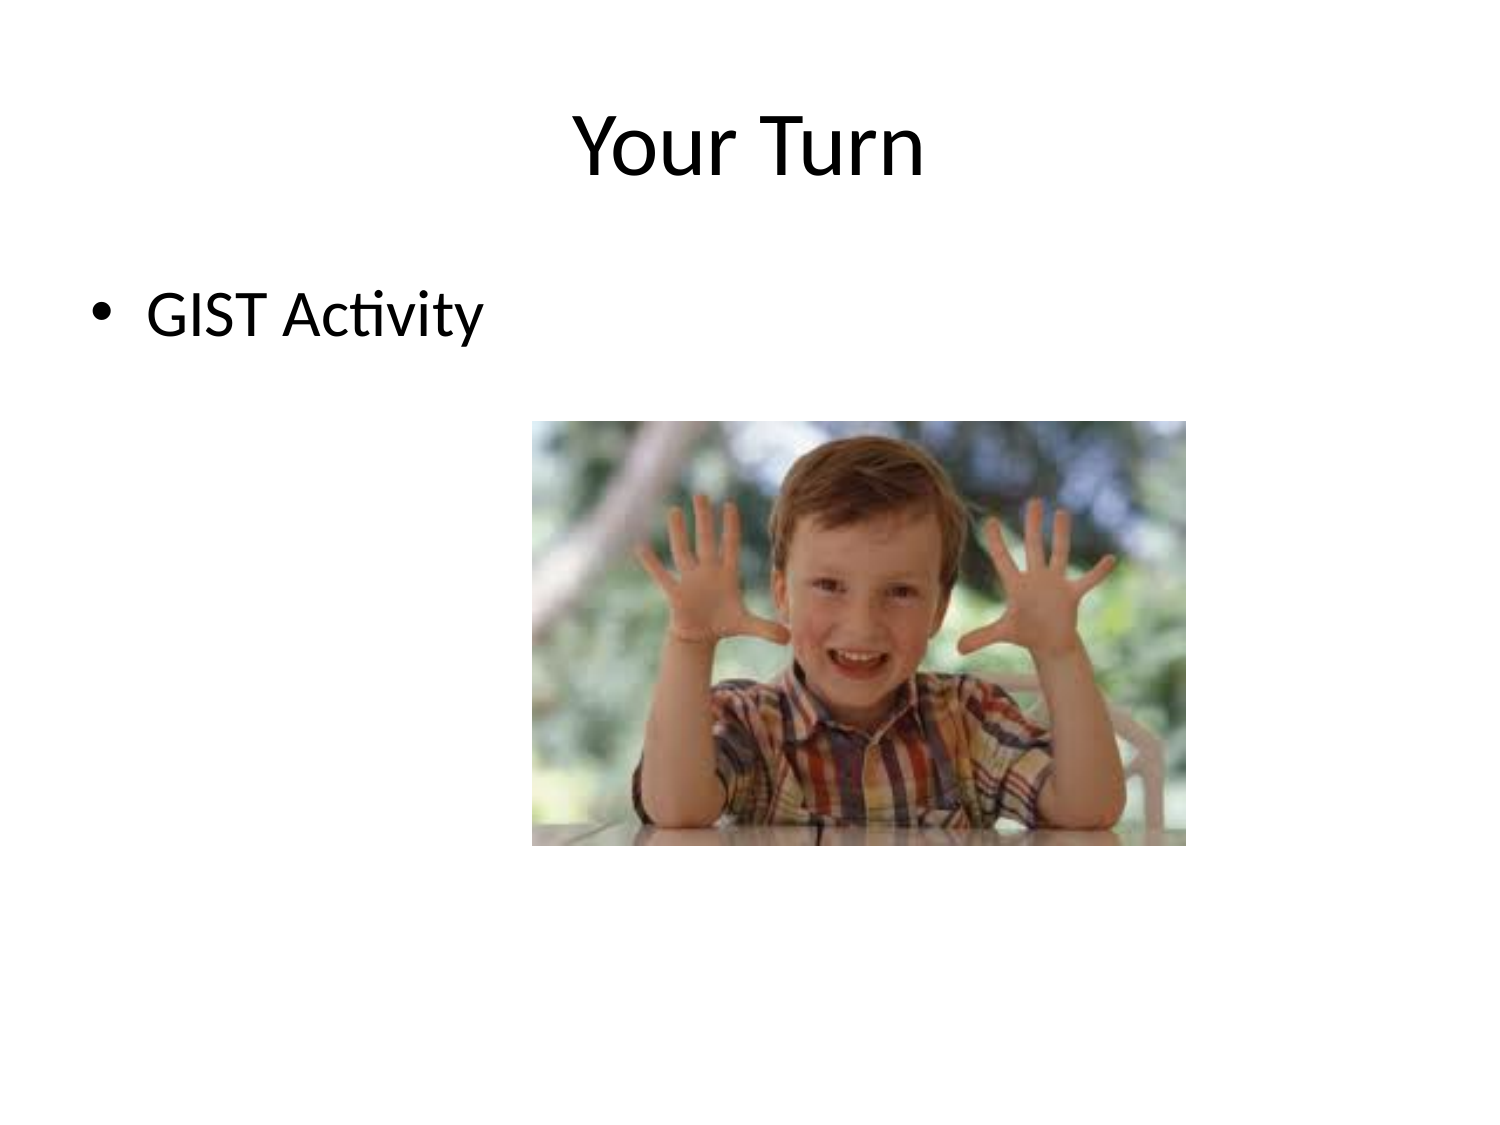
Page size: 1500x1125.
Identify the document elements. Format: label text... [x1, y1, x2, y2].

picture [531, 420, 1187, 846]
list GIST Activity [75, 262, 1425, 1005]
title Your Turn [75, 45, 1425, 233]
